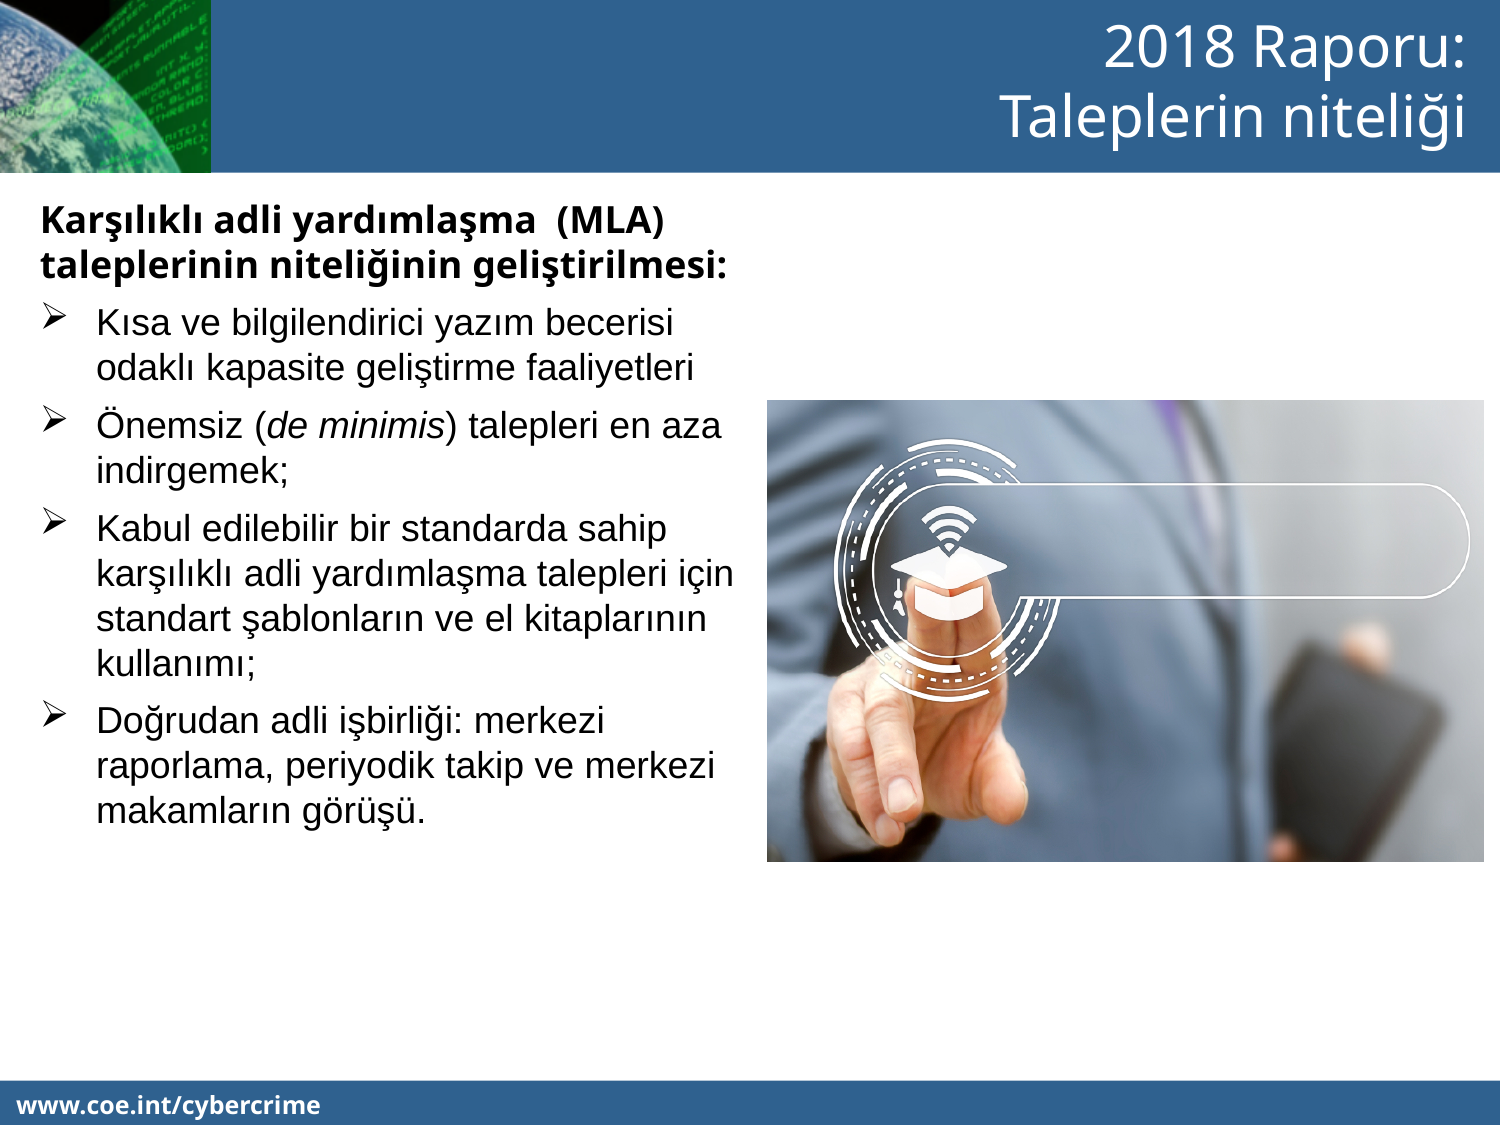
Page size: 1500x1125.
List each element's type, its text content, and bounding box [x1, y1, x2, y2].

text_box www.coe.int/cybercrime [1, 1082, 1500, 1125]
text_box Karşılıklı adli yardımlaşma (MLA) taleplerinin niteliğinin geliştirilmesi: Kısa ve bilgilendirici yazım becerisi odaklı kapasite geliştirme faaliyetleri Önemsiz (de minimis) talepleri en aza indirgemek; Kabul edilebilir bir standarda sahip karşılıklı adli yardımlaşma talepleri için standart şablonların ve el kitaplarının kullanımı; Doğrudan adli işbirliği: merkezi raporlama, periyodik takip ve merkezi makamların görüşü. [24, 188, 750, 839]
text_box [0, 1079, 1500, 1125]
text_box 2018 Raporu: Taleplerin niteliği [230, 1, 1483, 157]
picture [766, 400, 1484, 863]
text_box [214, 0, 1500, 175]
picture [0, 0, 212, 173]
